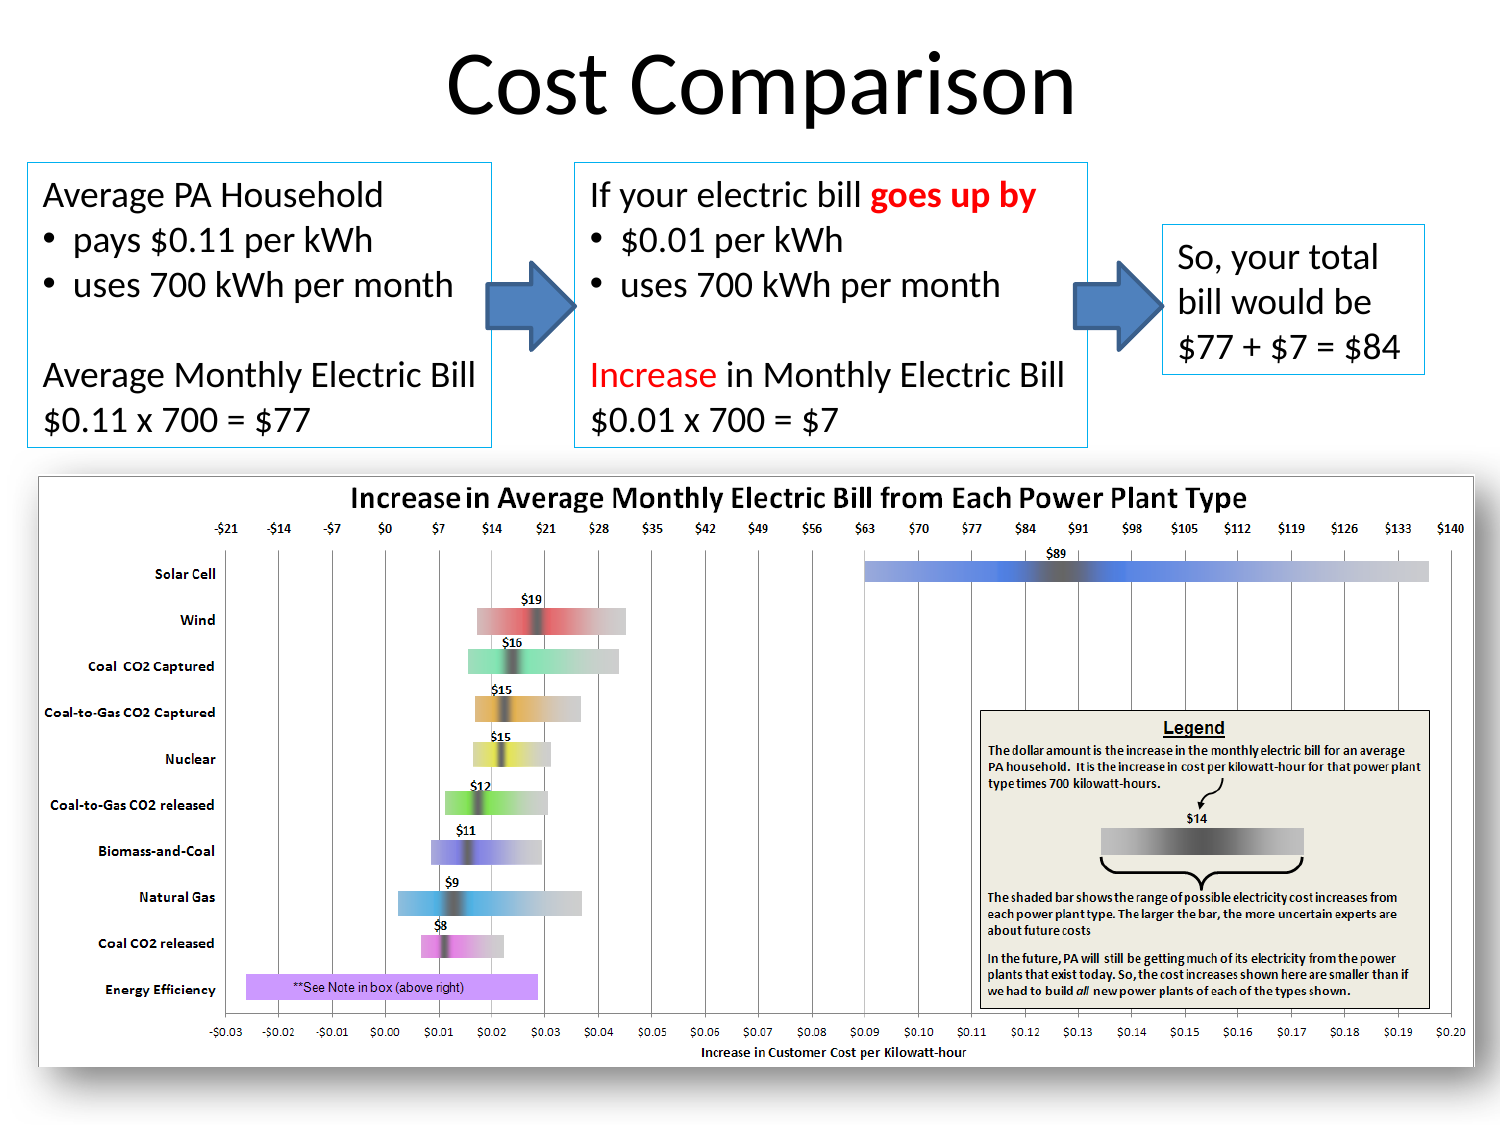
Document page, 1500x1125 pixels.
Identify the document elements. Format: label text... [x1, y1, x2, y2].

text_box Average PA Household pays $0.11 per kWh uses 700 kWh per month Average Monthly Electric Bill $0.11 x 700 = $77 [27, 162, 492, 448]
title Cost Comparison [262, 0, 1263, 155]
text_box So, your total bill would be $77 + $7 = $84 [1162, 224, 1425, 375]
picture [37, 474, 1476, 1068]
text_box [485, 260, 578, 352]
text_box [1072, 260, 1165, 352]
text_box If your electric bill goes up by $0.01 per kWh uses 700 kWh per month Increase in Monthly Electric Bill $0.01 x 700 = $7 [574, 162, 1088, 448]
